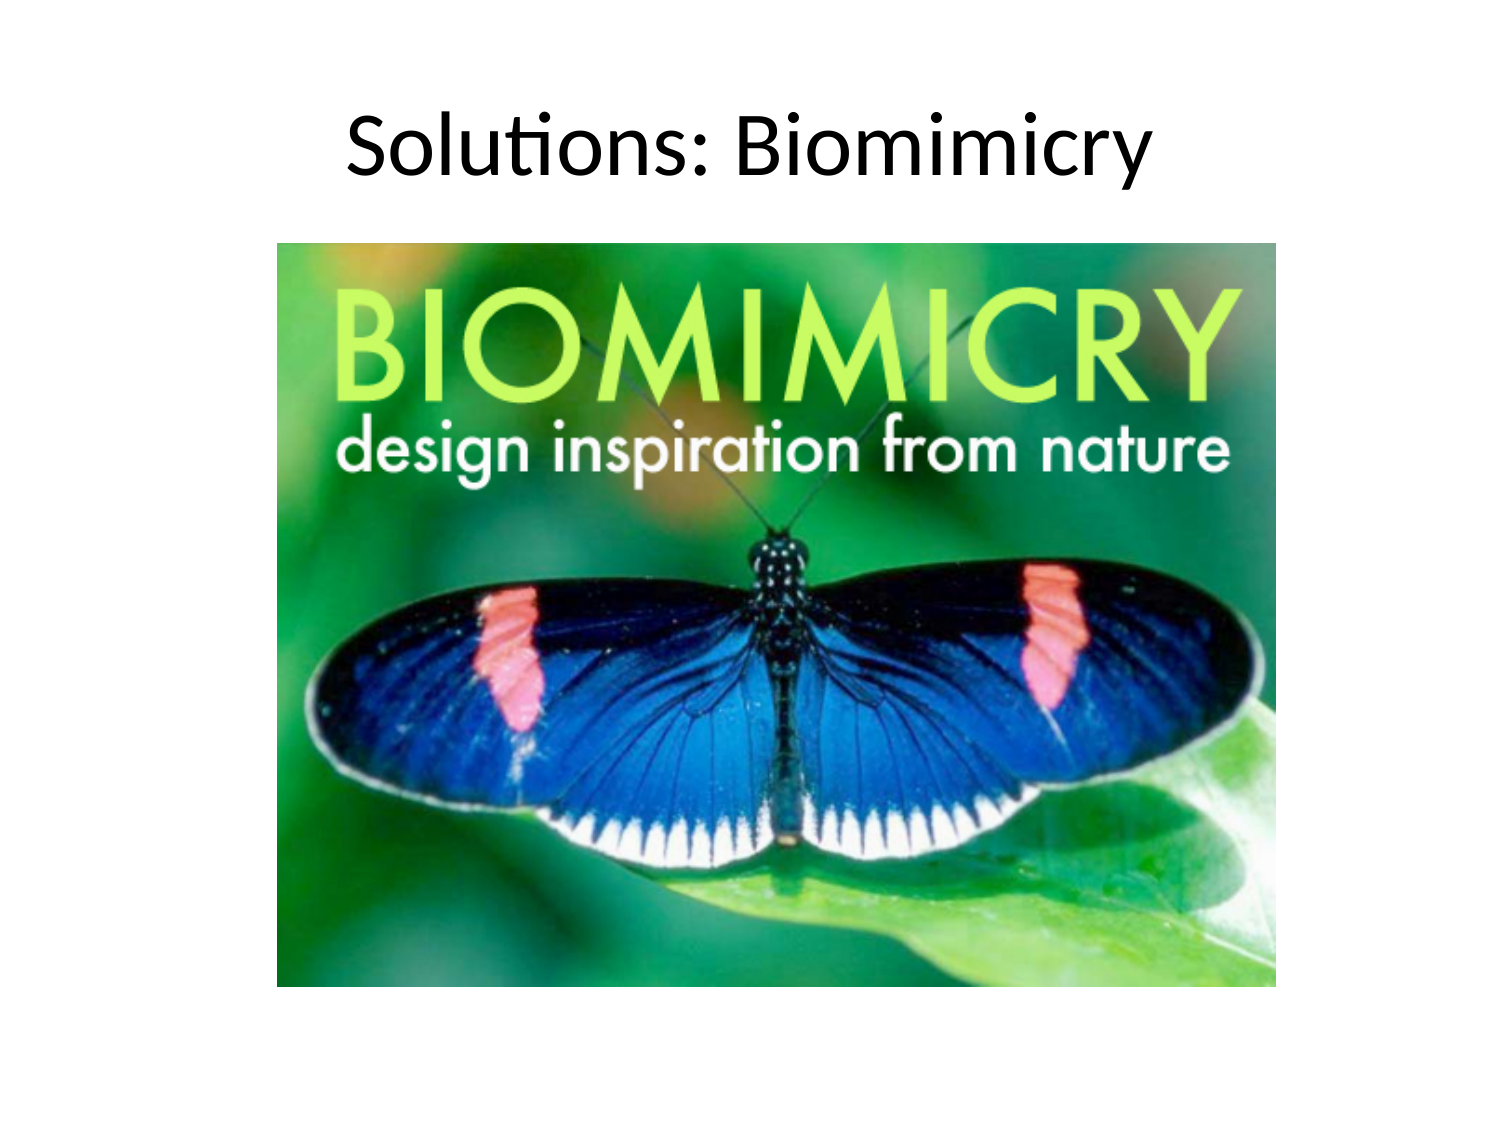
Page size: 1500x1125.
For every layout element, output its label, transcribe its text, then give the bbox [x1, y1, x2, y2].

picture [277, 243, 1276, 987]
title Solutions: Biomimicry [75, 45, 1425, 233]
